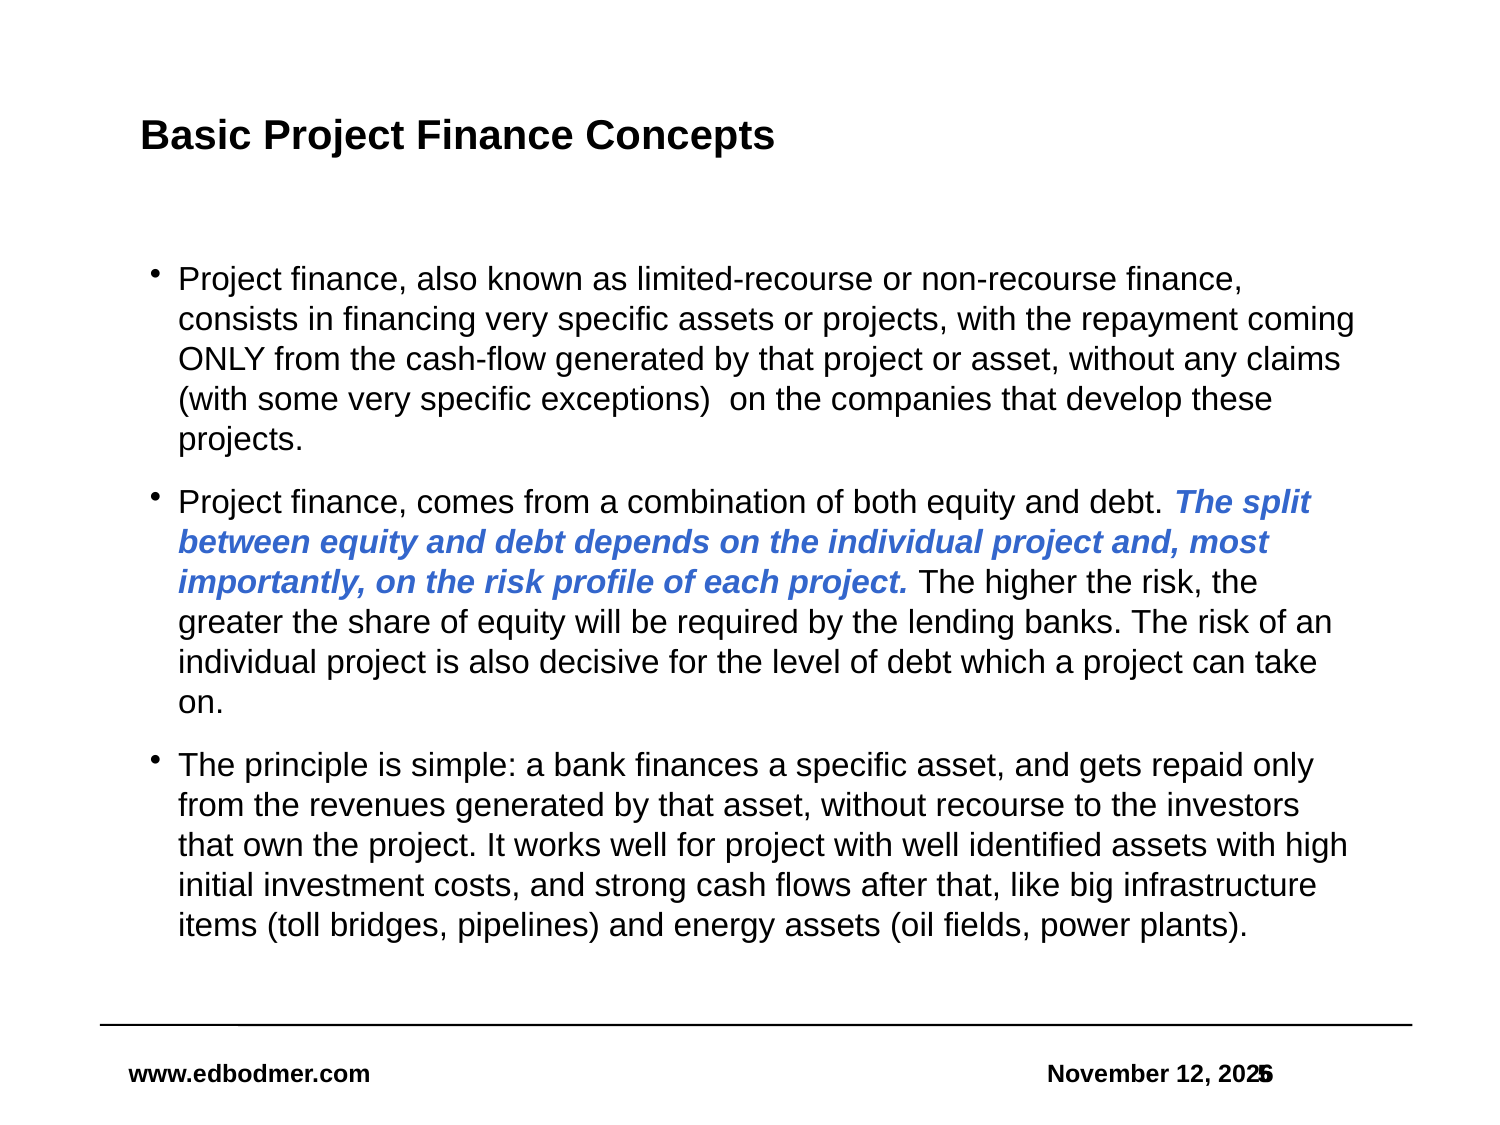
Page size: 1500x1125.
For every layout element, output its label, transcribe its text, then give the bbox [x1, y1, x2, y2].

list Project finance, also known as limited-recourse or non-recourse finance, consists in financing very specific assets or projects, with the repayment coming ONLY from the cash-flow generated by that project or asset, without any claims (with some very specific exceptions) on the companies that develop these projects. Project finance, comes from a combination of both equity and debt. The split between equity and debt depends on the individual project and, most importantly, on the risk profile of each project. The higher the risk, the greater the share of equity will be required by the lending banks. The risk of an individual project is also decisive for the level of debt which a project can take on. The principle is simple: a bank finances a specific asset, and gets repaid only from the revenues generated by that asset, without recourse to the investors that own the project. It works well for project with well identified assets with high initial investment costs, and strong cash flows after that, like big infrastructure items (toll bridges, pipelines) and energy assets (oil fields, power plants). [124, 249, 1376, 1001]
title Basic Project Finance Concepts [124, 99, 1288, 226]
